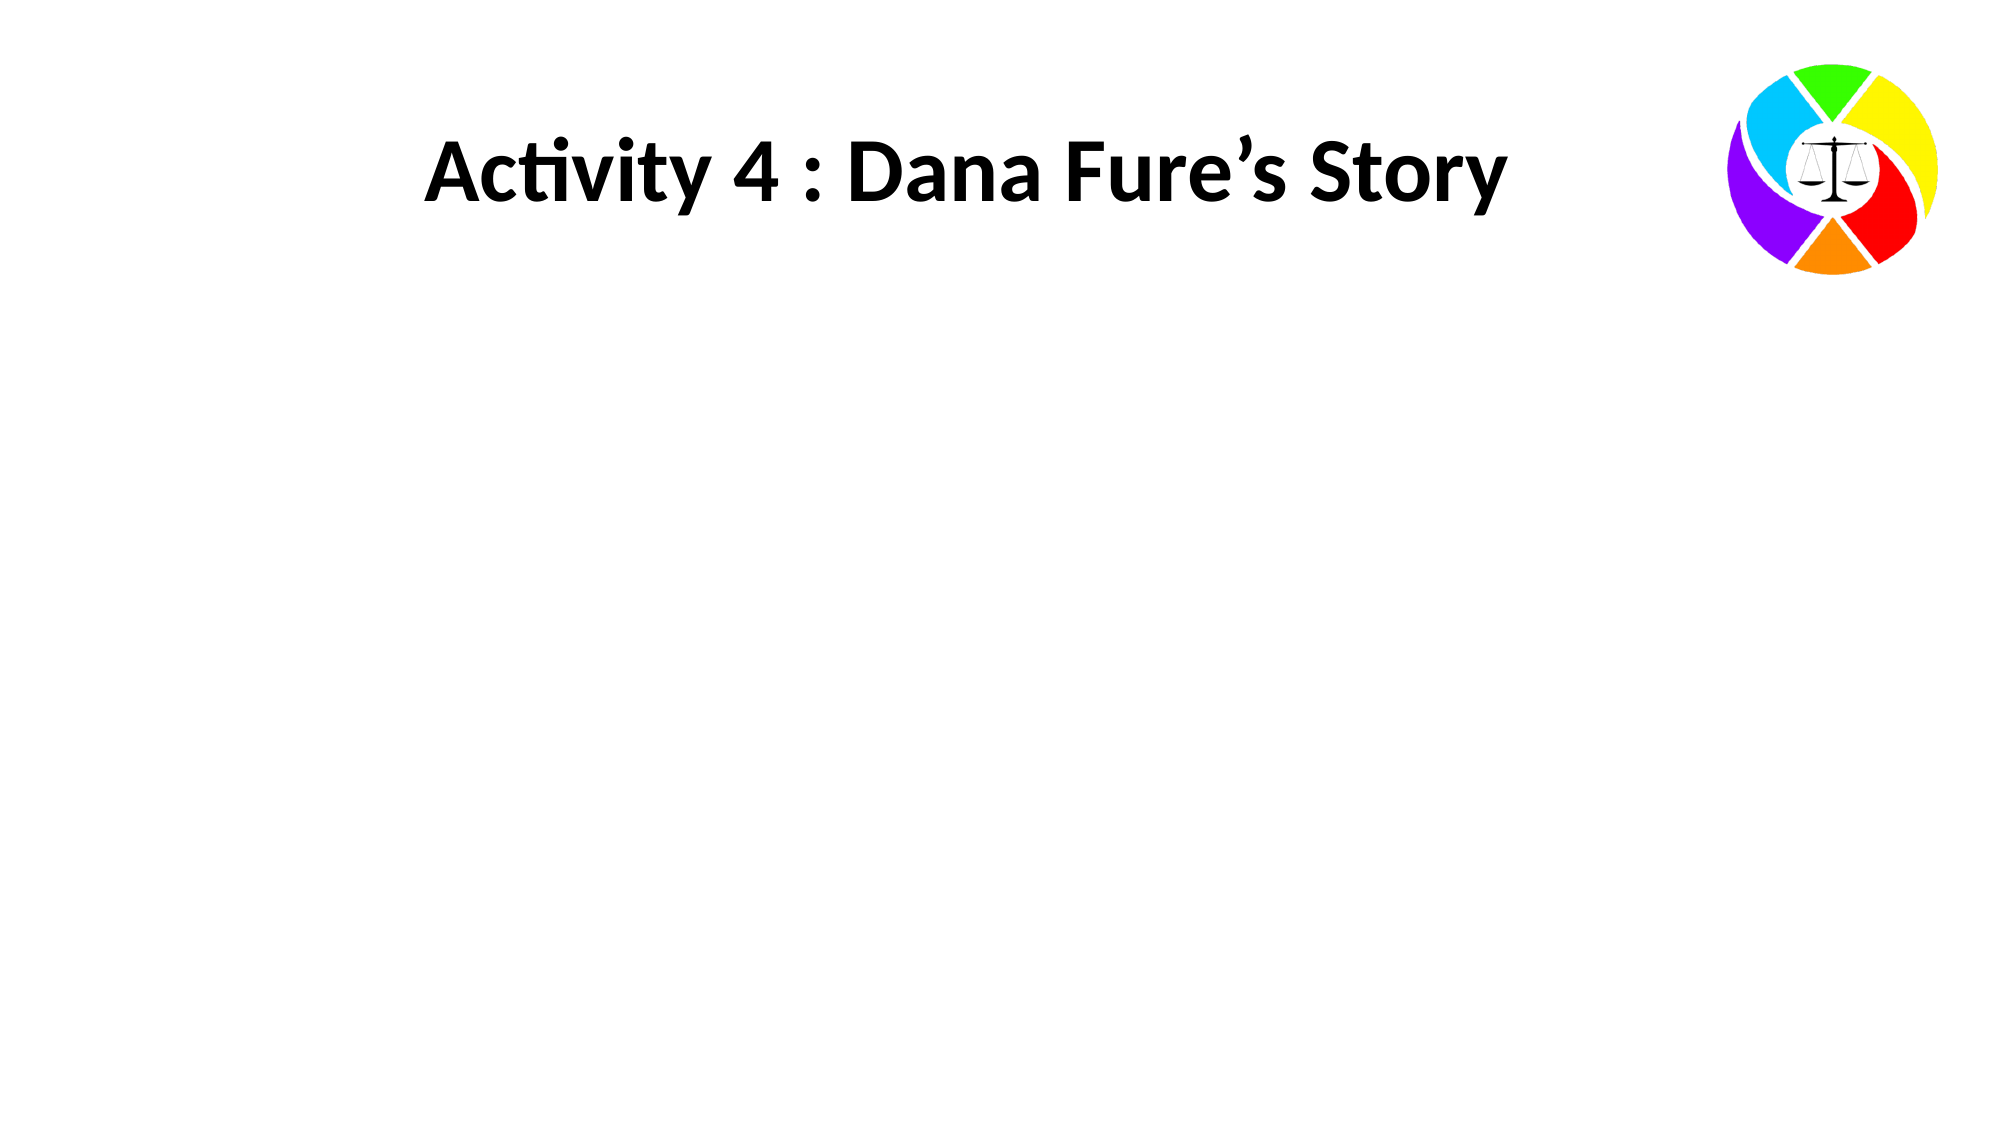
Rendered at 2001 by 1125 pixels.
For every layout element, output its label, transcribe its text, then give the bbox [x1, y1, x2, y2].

title Activity 4 : Dana Fure’s Story [409, 55, 1573, 288]
picture [1694, 29, 1973, 308]
